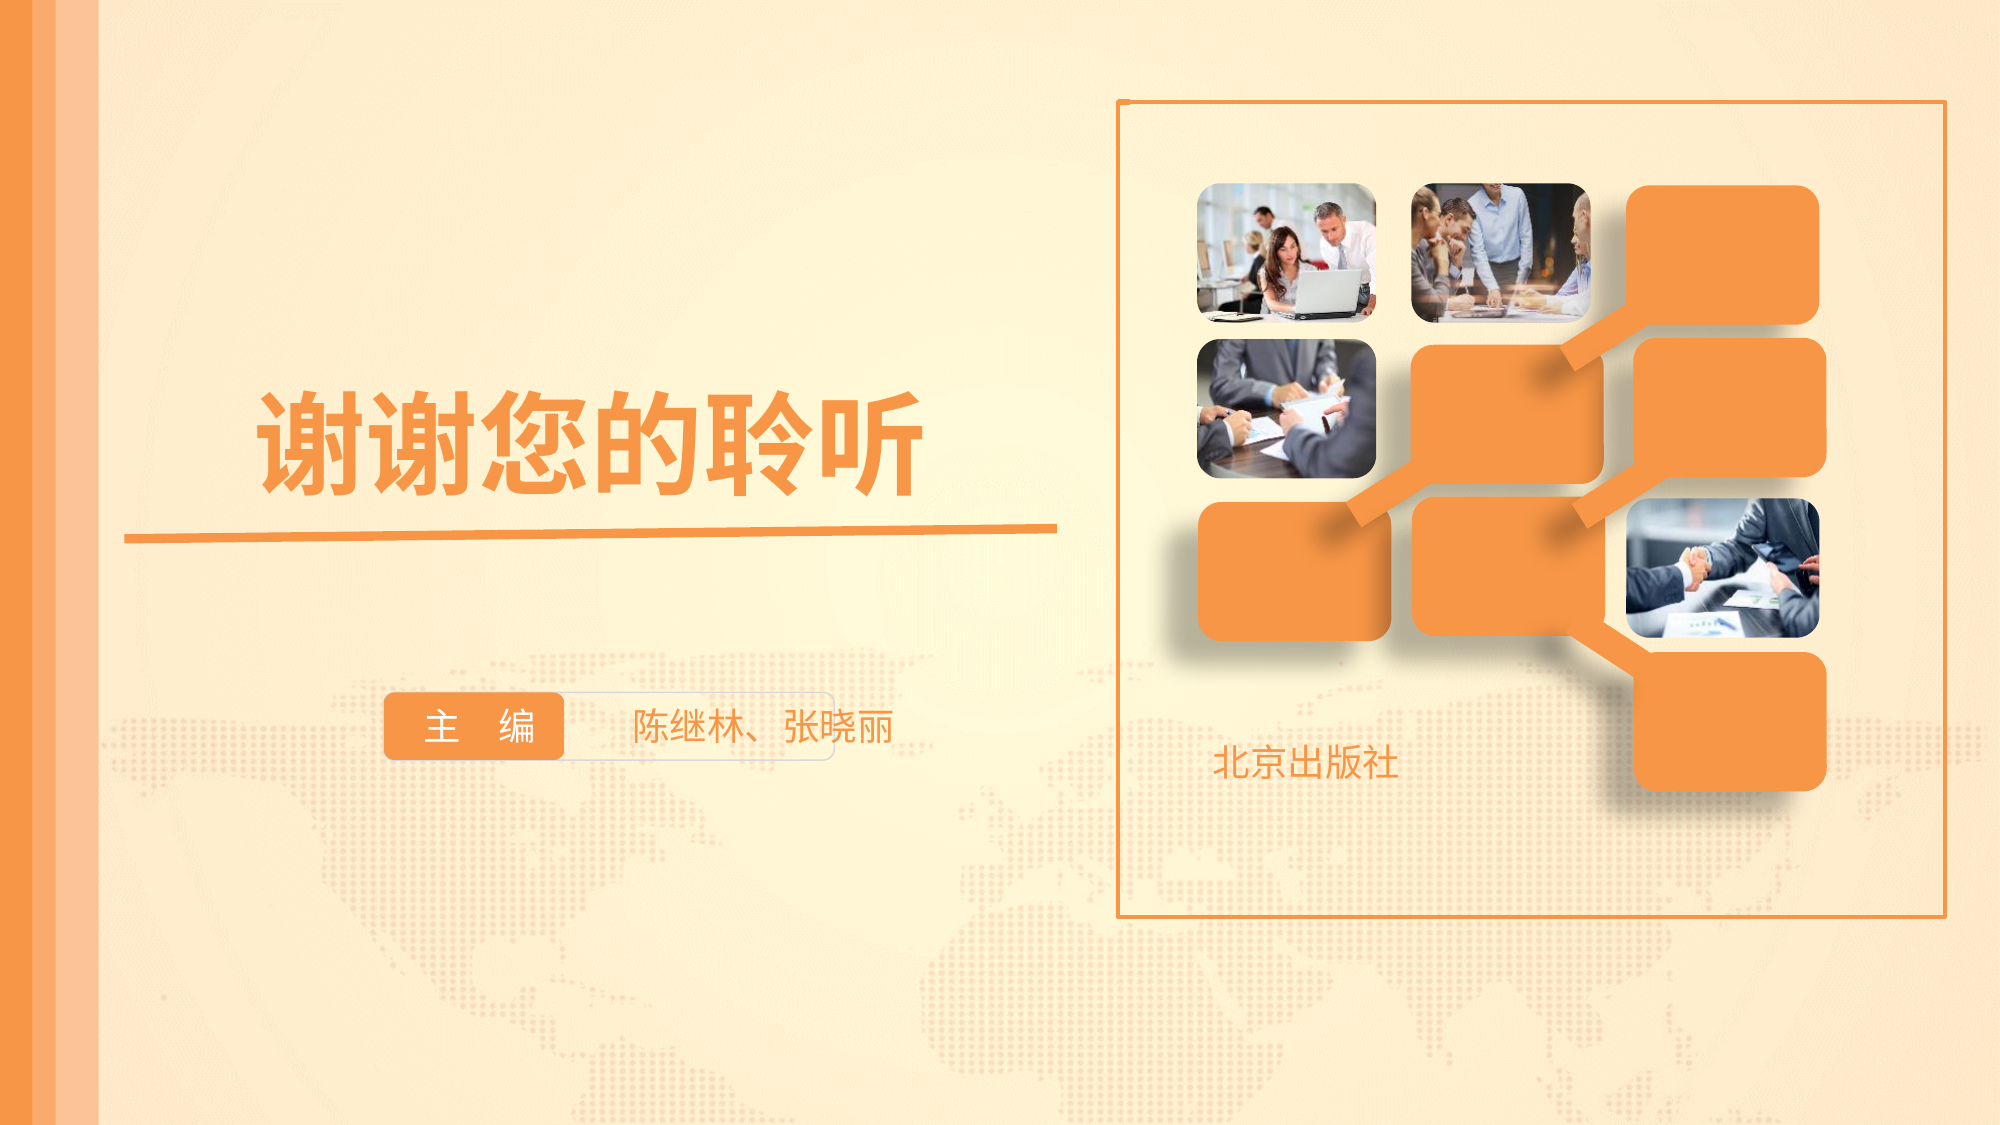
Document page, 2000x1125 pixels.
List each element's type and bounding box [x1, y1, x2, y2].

text_box [1411, 337, 1827, 792]
text_box [124, 528, 1058, 539]
picture [0, 0, 2000, 1125]
text_box [383, 692, 835, 761]
text_box [1197, 185, 1820, 642]
